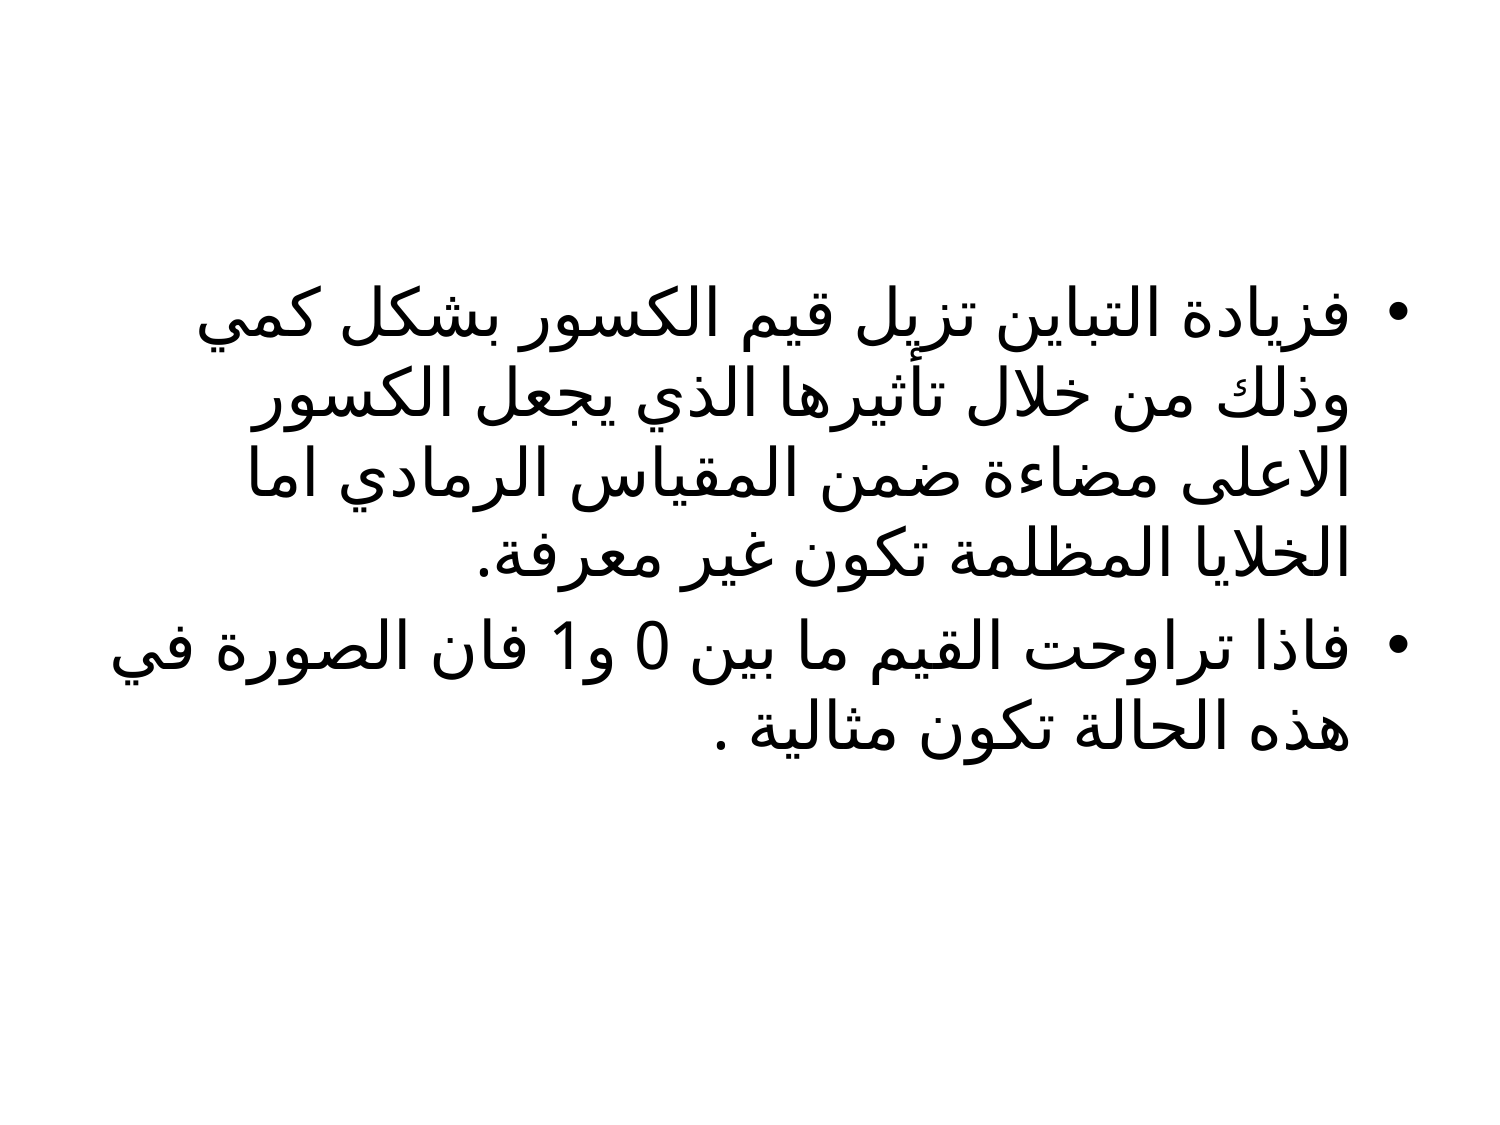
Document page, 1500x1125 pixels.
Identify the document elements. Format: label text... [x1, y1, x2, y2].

list فزيادة التباين تزيل قيم الكسور بشكل كمي وذلك من خلال تأثيرها الذي يجعل الكسور الاعلى مضاءة ضمن المقياس الرمادي اما الخلايا المظلمة تكون غير معرفة. فاذا تراوحت القيم ما بين 0 و1 فان الصورة في هذه الحالة تكون مثالية . [75, 262, 1425, 1005]
